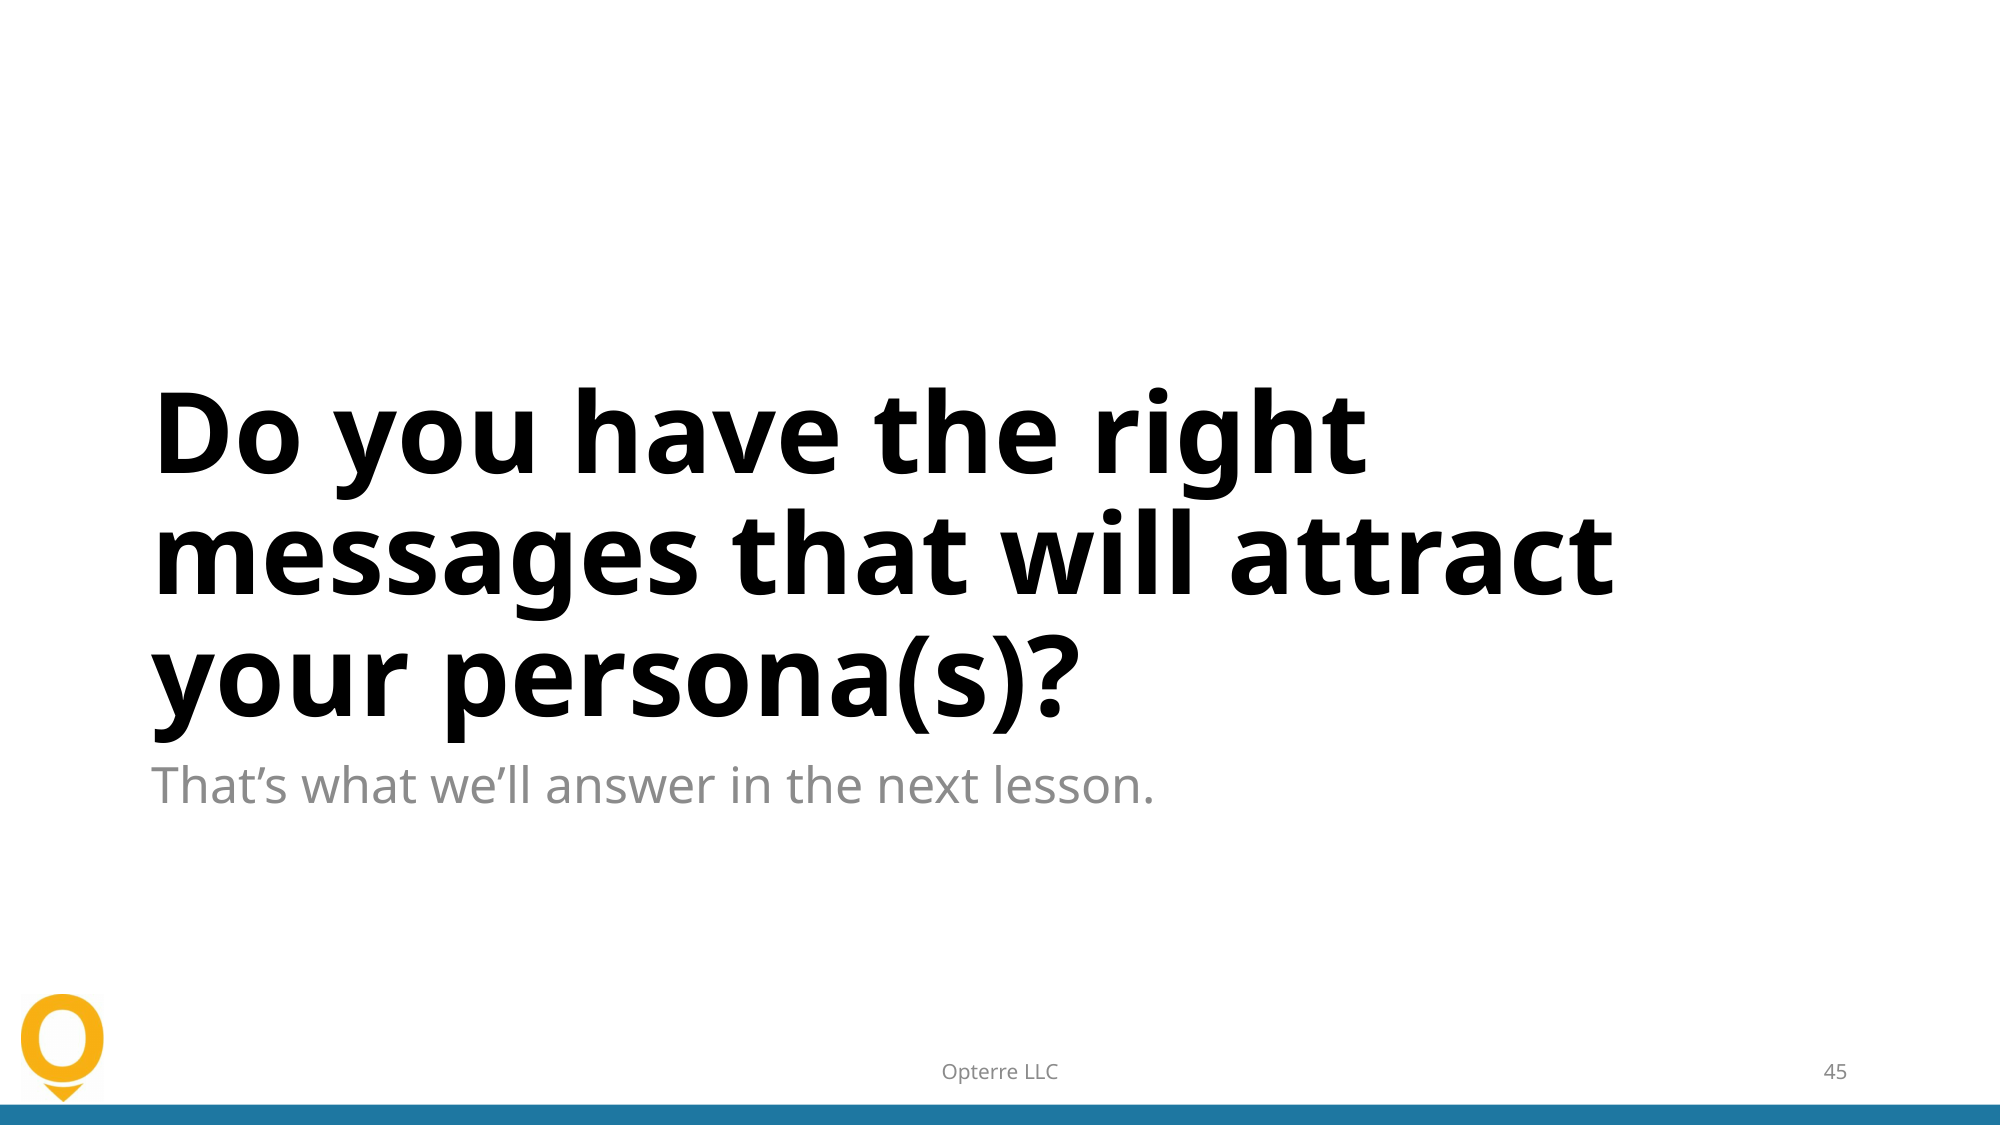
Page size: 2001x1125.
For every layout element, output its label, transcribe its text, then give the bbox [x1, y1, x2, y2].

list That’s what we’ll answer in the next lesson. [136, 752, 1862, 999]
footer Opterre LLC [662, 1042, 1338, 1103]
slide_number 45 [1412, 1042, 1863, 1103]
picture [21, 994, 104, 1102]
title Do you have the right messages that will attract your persona(s)? [136, 280, 1862, 749]
